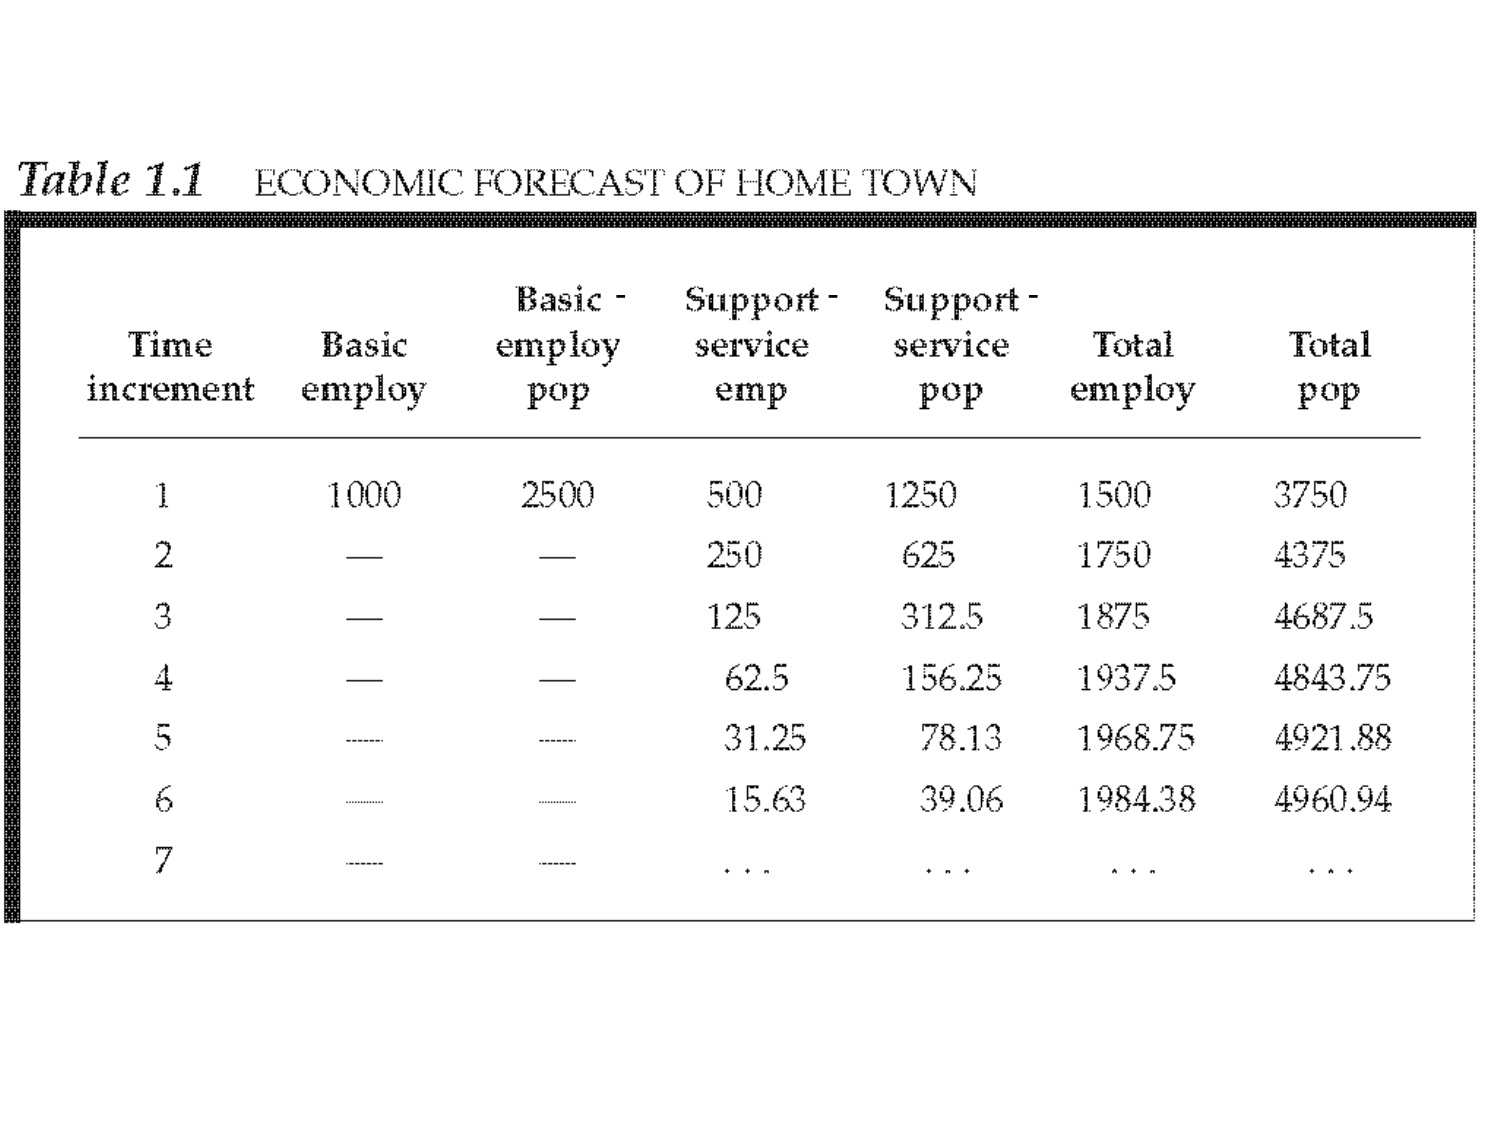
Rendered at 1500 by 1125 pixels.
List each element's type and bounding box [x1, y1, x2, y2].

picture [0, 108, 1500, 951]
